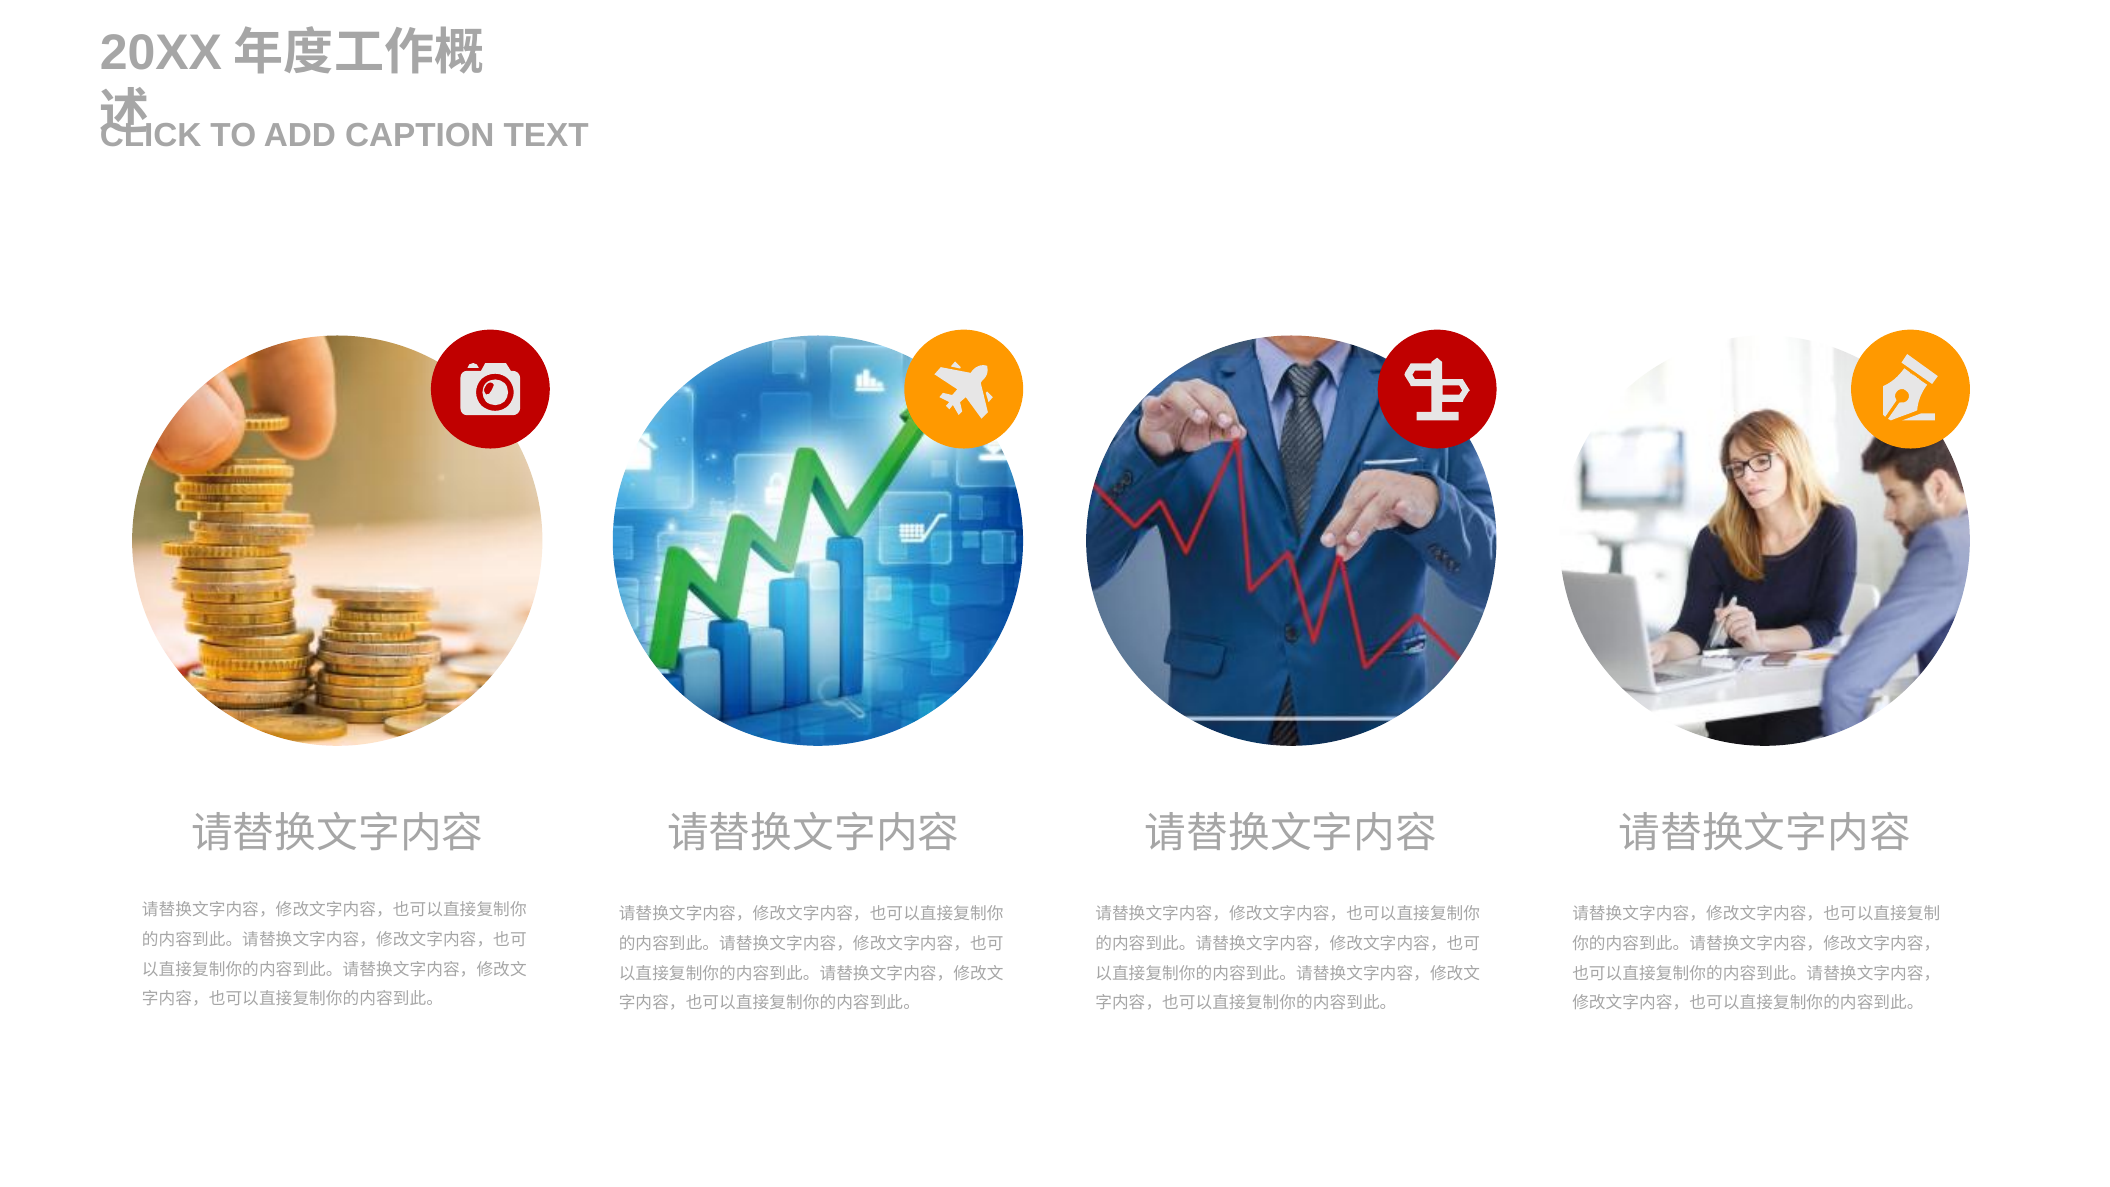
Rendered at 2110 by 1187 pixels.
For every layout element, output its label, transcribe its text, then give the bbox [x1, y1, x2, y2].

text_box [1558, 334, 1971, 747]
text_box CLICK TO ADD CAPTION TEXT [99, 113, 629, 154]
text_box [904, 329, 1024, 449]
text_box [1377, 329, 1497, 449]
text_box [618, 805, 1010, 1014]
text_box [1085, 334, 1498, 747]
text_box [430, 329, 550, 449]
text_box [611, 334, 1025, 747]
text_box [1572, 805, 1958, 1014]
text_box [141, 805, 533, 1010]
text_box [131, 334, 544, 747]
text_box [1095, 805, 1487, 1014]
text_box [1851, 329, 1970, 449]
text_box 20XX年度工作概述 [99, 19, 534, 113]
